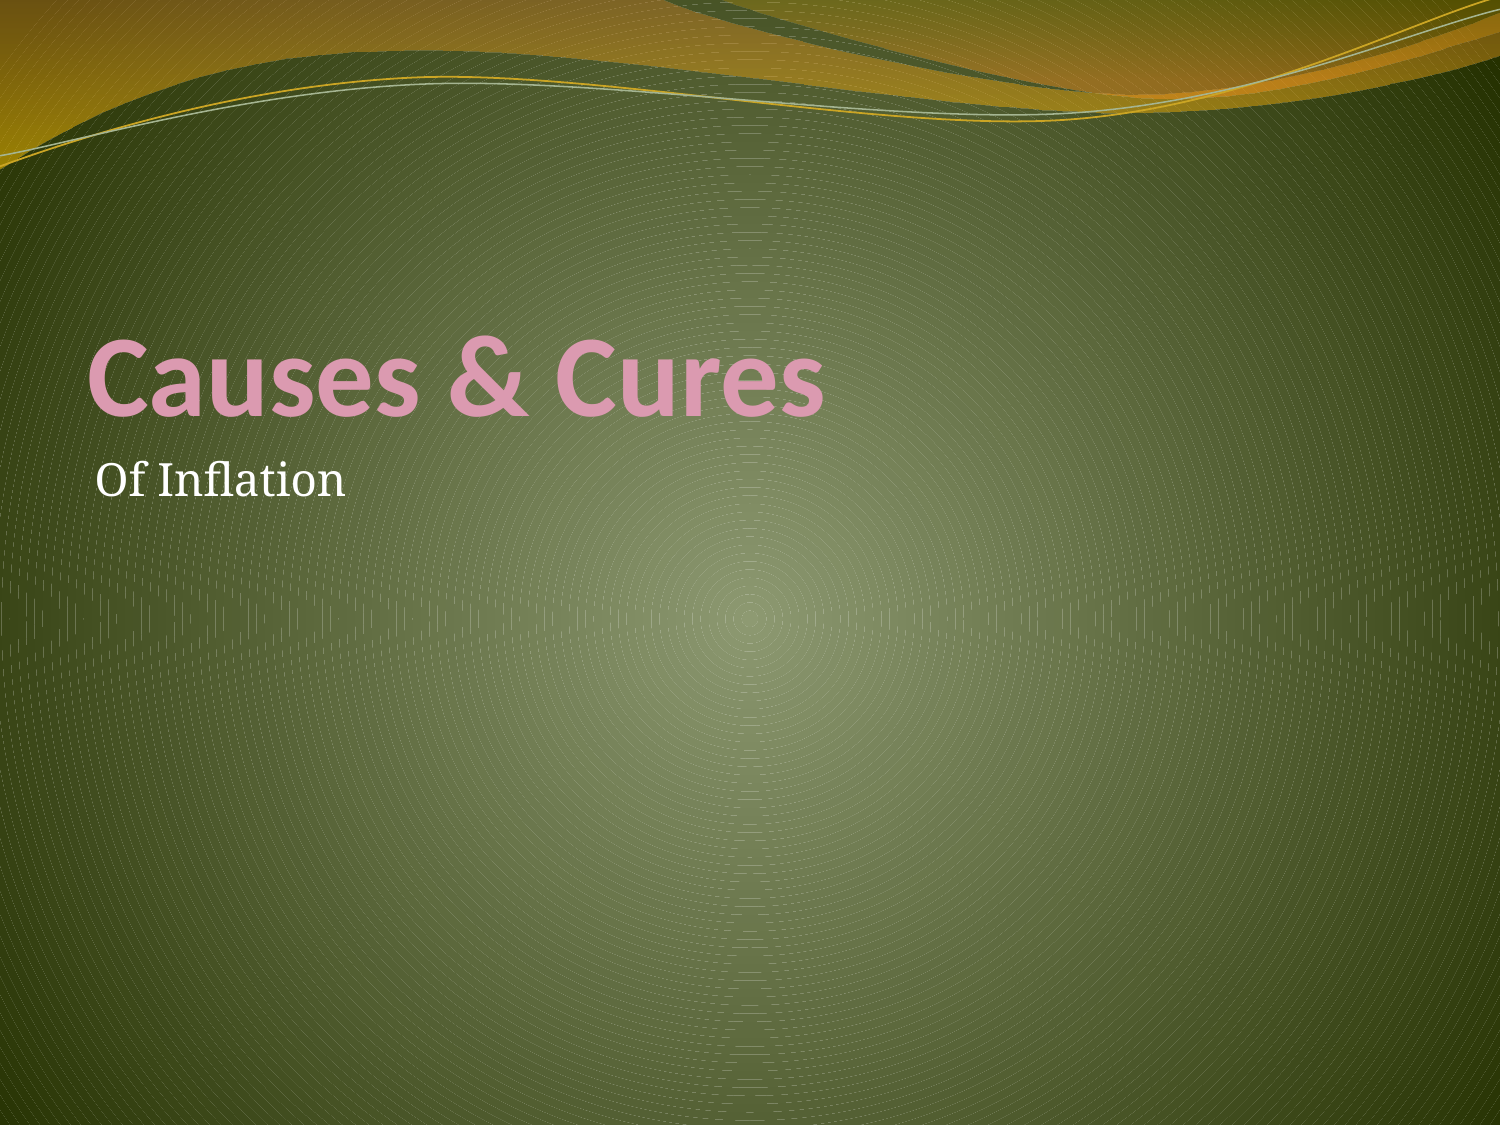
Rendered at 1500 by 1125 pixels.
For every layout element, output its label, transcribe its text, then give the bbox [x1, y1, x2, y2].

list Of Inflation [86, 443, 1362, 692]
title Causes & Cures [86, 216, 1362, 440]
